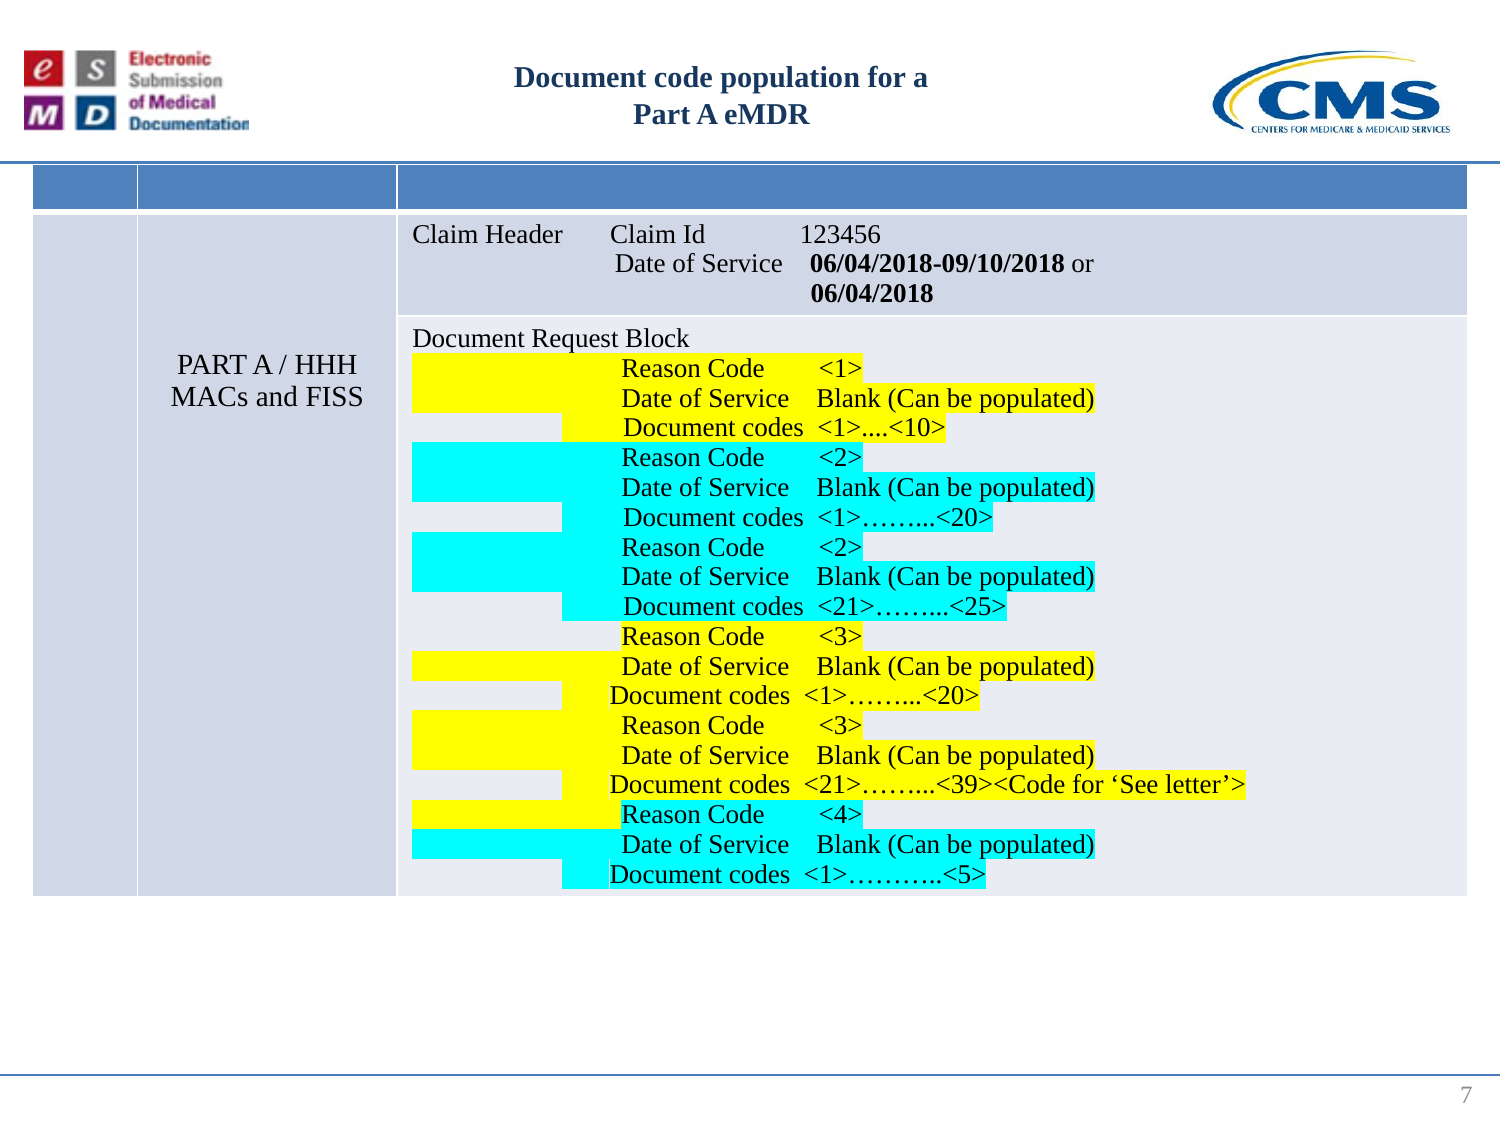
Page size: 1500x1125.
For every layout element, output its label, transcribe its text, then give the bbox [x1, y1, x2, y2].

picture [1196, 37, 1476, 153]
table_cell [33, 215, 137, 896]
table_cell Document Request Block Reason Code <1> Date of Service Blank (Can be populated) Document codes <1>....<10> Reason Code <2> Date of Service Blank (Can be populated) Document codes <1>……...<20> Reason Code <2> Date of Service Blank (Can be populated) Document codes <21>……...<25> Reason Code <3> Date of Service Blank (Can be populated) Document codes <1>……...<20> Reason Code <3> Date of Service Blank (Can be populated) Document codes <21>……...<39><Code for ‘See letter’> Reason Code <4> Date of Service Blank (Can be populated) Document codes <1>………..<5> [398, 317, 1467, 896]
table_header [138, 171, 396, 209]
table_header [398, 171, 1467, 209]
table_header [33, 171, 137, 209]
table_cell PART A / HHH MACs and FISS [138, 215, 396, 896]
picture [24, 49, 249, 156]
table_cell Claim Header Claim Id 123456 Date of Service 06/04/2018-09/10/2018 or 06/04/2018 [398, 215, 1467, 315]
text_box Document code population for a Part A eMDR [249, 49, 1191, 138]
slide_number 7 [1400, 1084, 1488, 1113]
